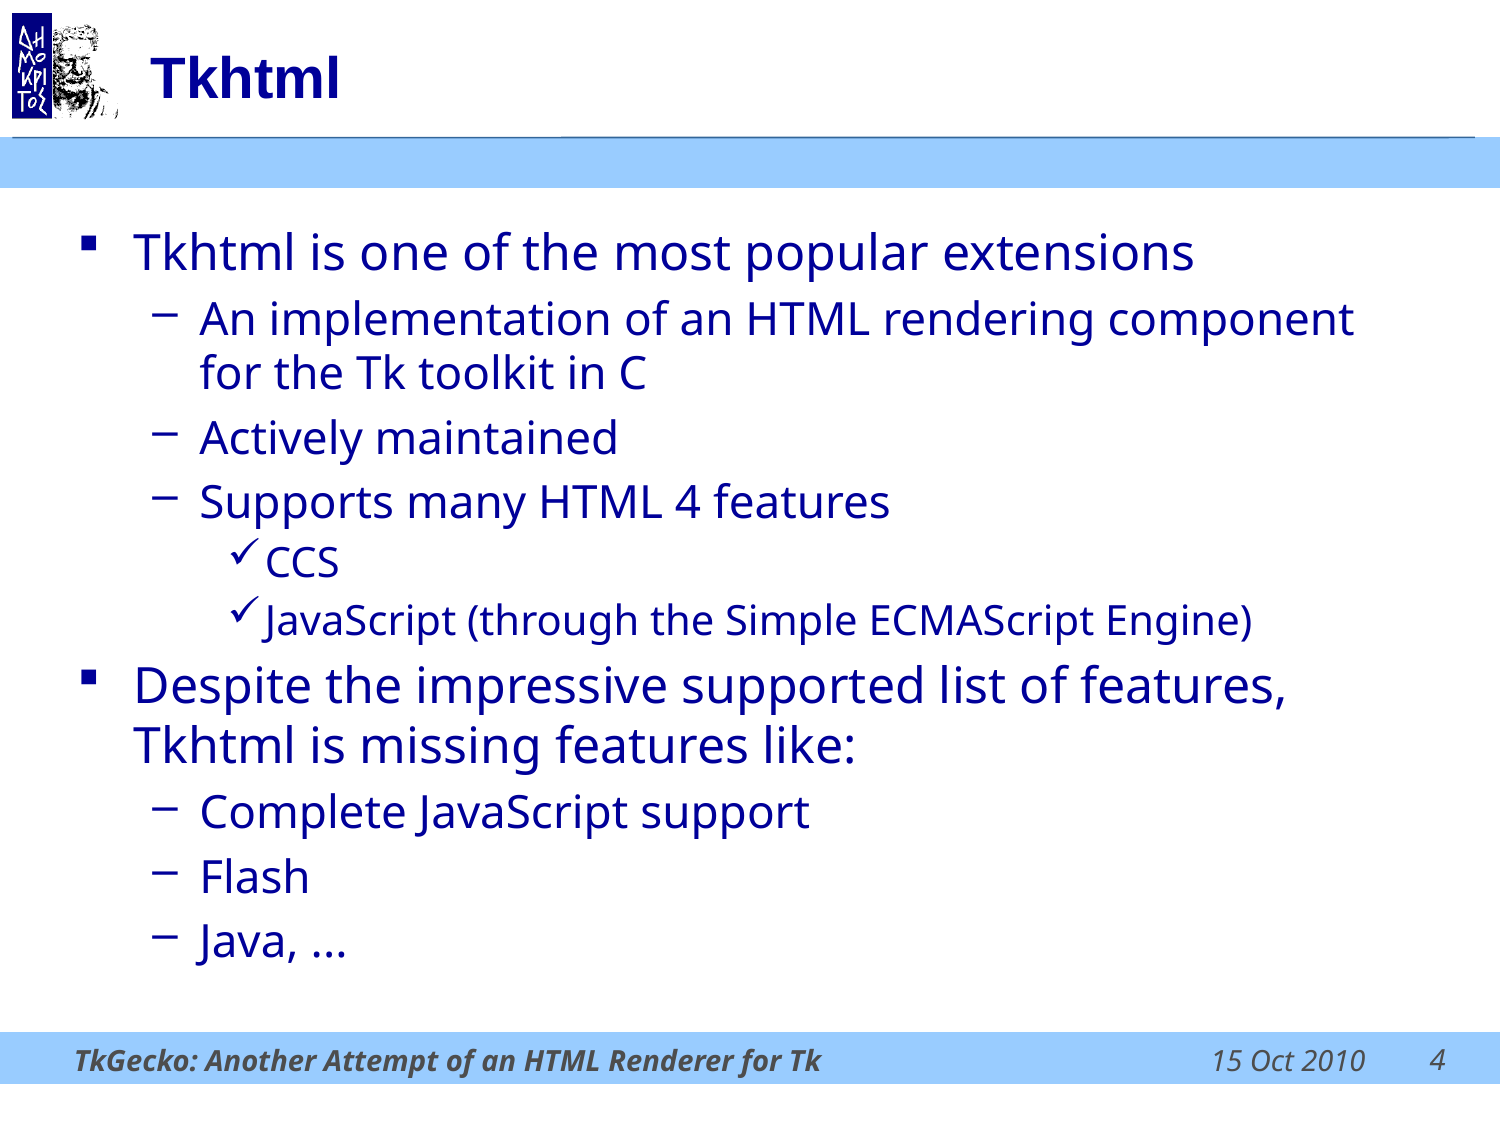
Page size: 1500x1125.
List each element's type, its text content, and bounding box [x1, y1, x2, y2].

picture [11, 13, 118, 120]
slide_number 4 [1399, 1033, 1476, 1084]
title Tkhtml [135, 12, 1476, 138]
footer TkGecko: Another Attempt of an HTML Renderer for Tk [58, 1034, 1190, 1086]
list Tkhtml is one of the most popular extensions An implementation of an HTML rendering component for the Tk toolkit in C Actively maintained Supports many HTML 4 features CCS JavaScript (through the Simple ECMAScript Engine) Despite the impressive supported list of features, Tkhtml is missing features like: Complete JavaScript support Flash Java, ... [62, 212, 1438, 1001]
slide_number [1190, 1034, 1381, 1086]
